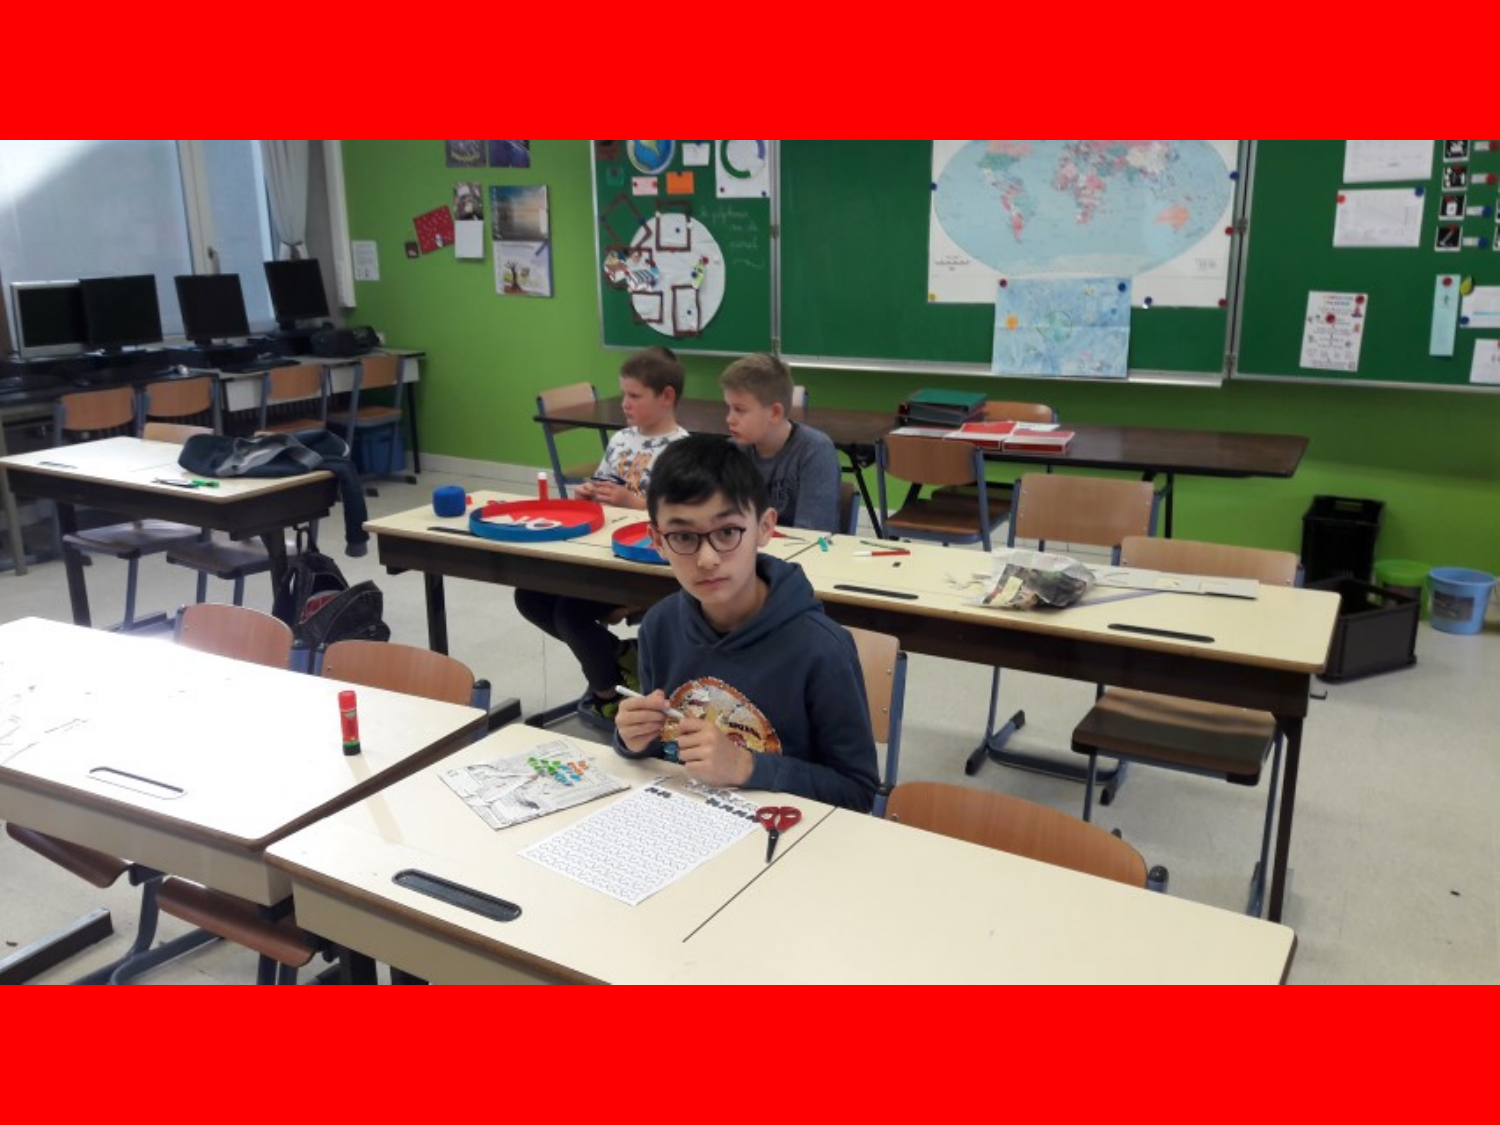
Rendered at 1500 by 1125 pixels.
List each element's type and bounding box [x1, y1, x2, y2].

picture [0, 140, 1500, 985]
